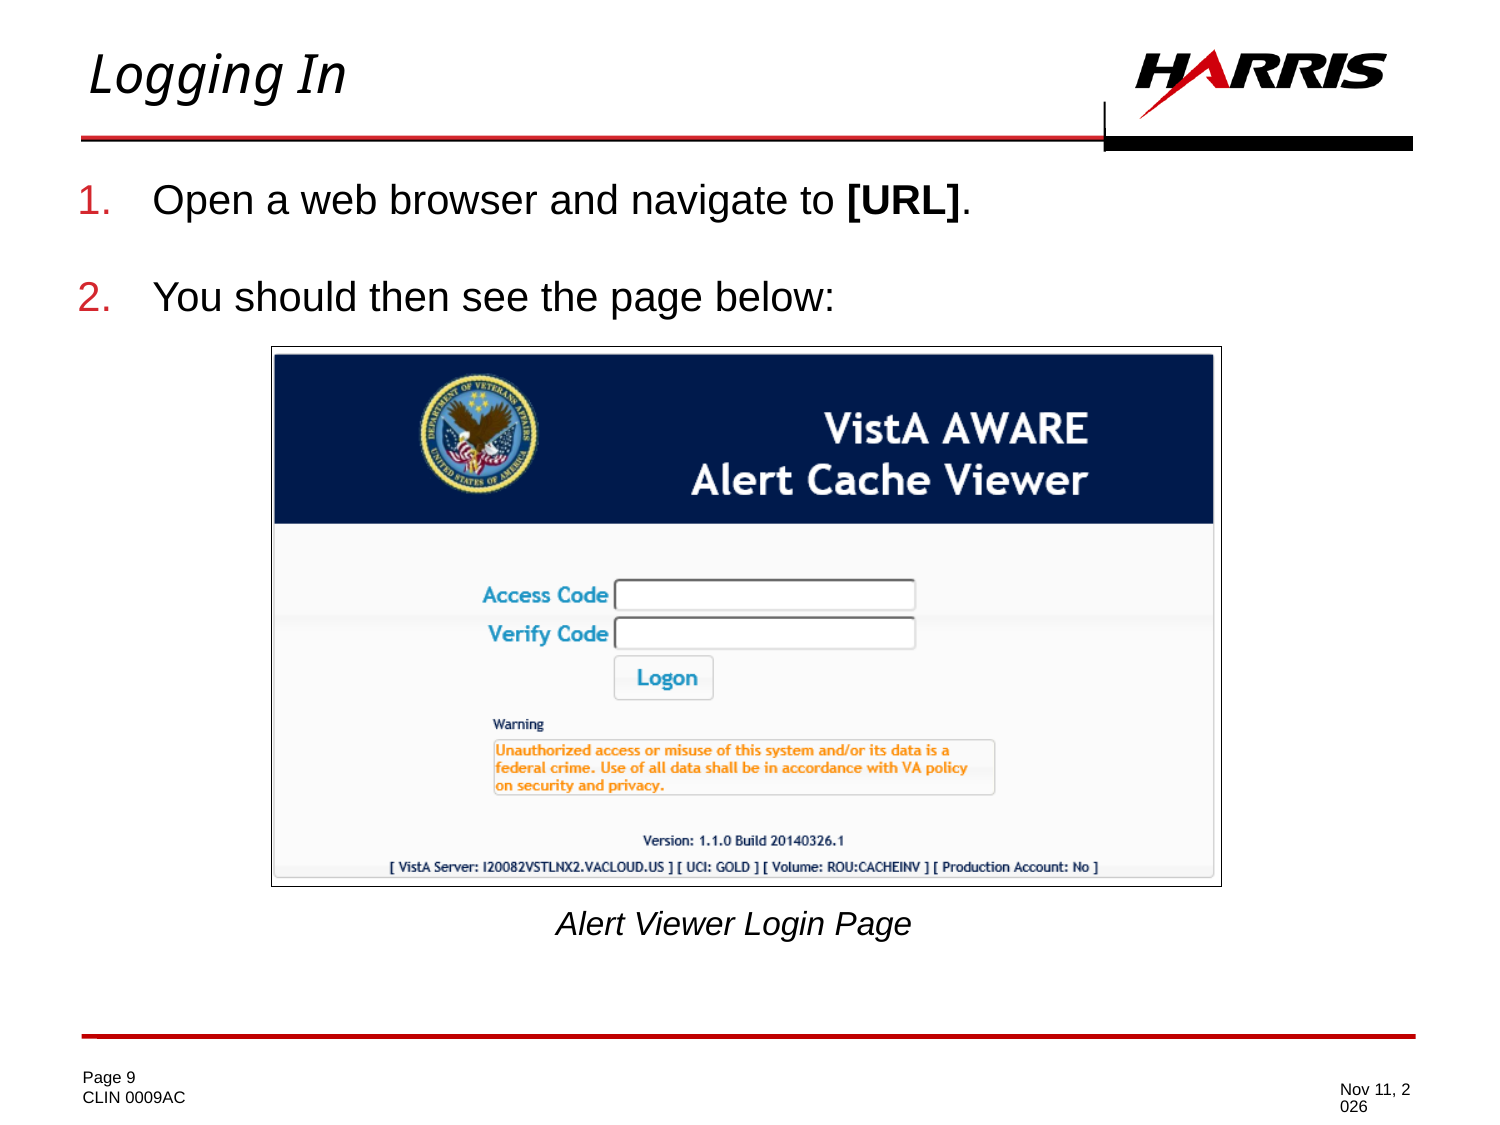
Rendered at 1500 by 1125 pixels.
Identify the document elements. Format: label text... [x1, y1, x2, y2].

picture [1135, 49, 1387, 119]
list Alert Viewer Login Page [49, 902, 1420, 960]
picture [271, 345, 1223, 887]
list Open a web browser and navigate to [URL]. You should then see the page below: [62, 174, 1432, 1020]
title Logging In [73, 27, 962, 117]
slide_number 10-Jul-15 [1324, 1066, 1435, 1111]
